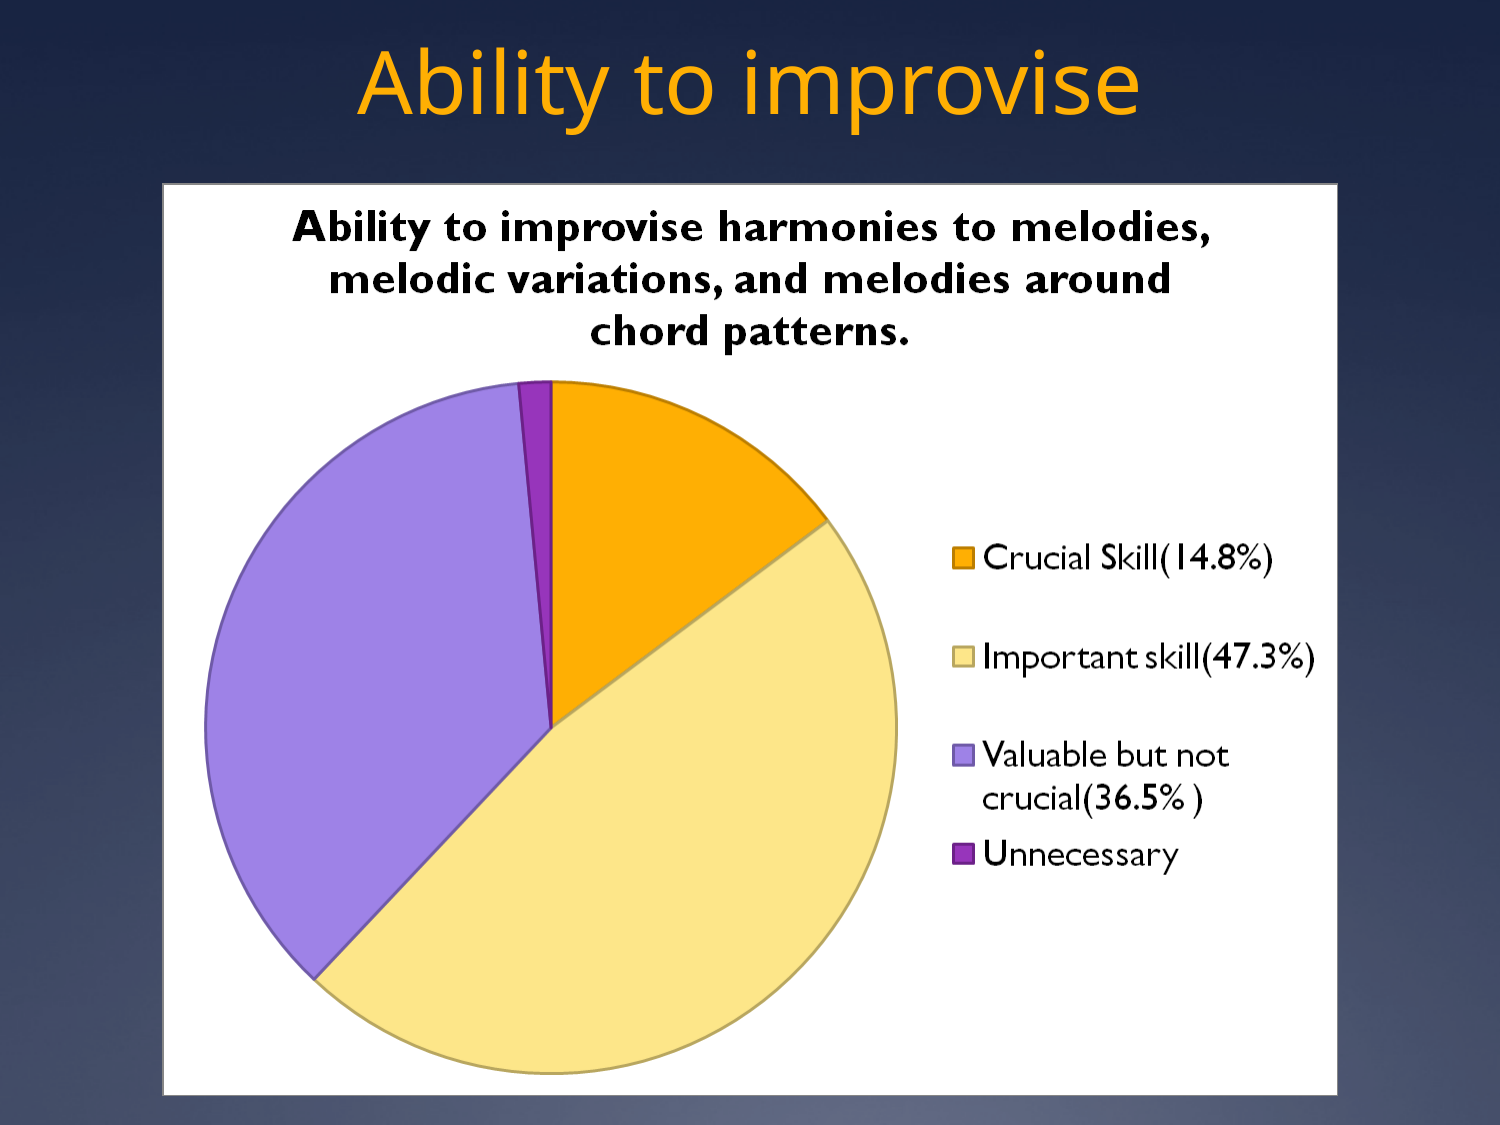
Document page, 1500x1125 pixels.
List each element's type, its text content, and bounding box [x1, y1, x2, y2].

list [161, 182, 1339, 1097]
title Ability to improvise [100, 18, 1400, 153]
